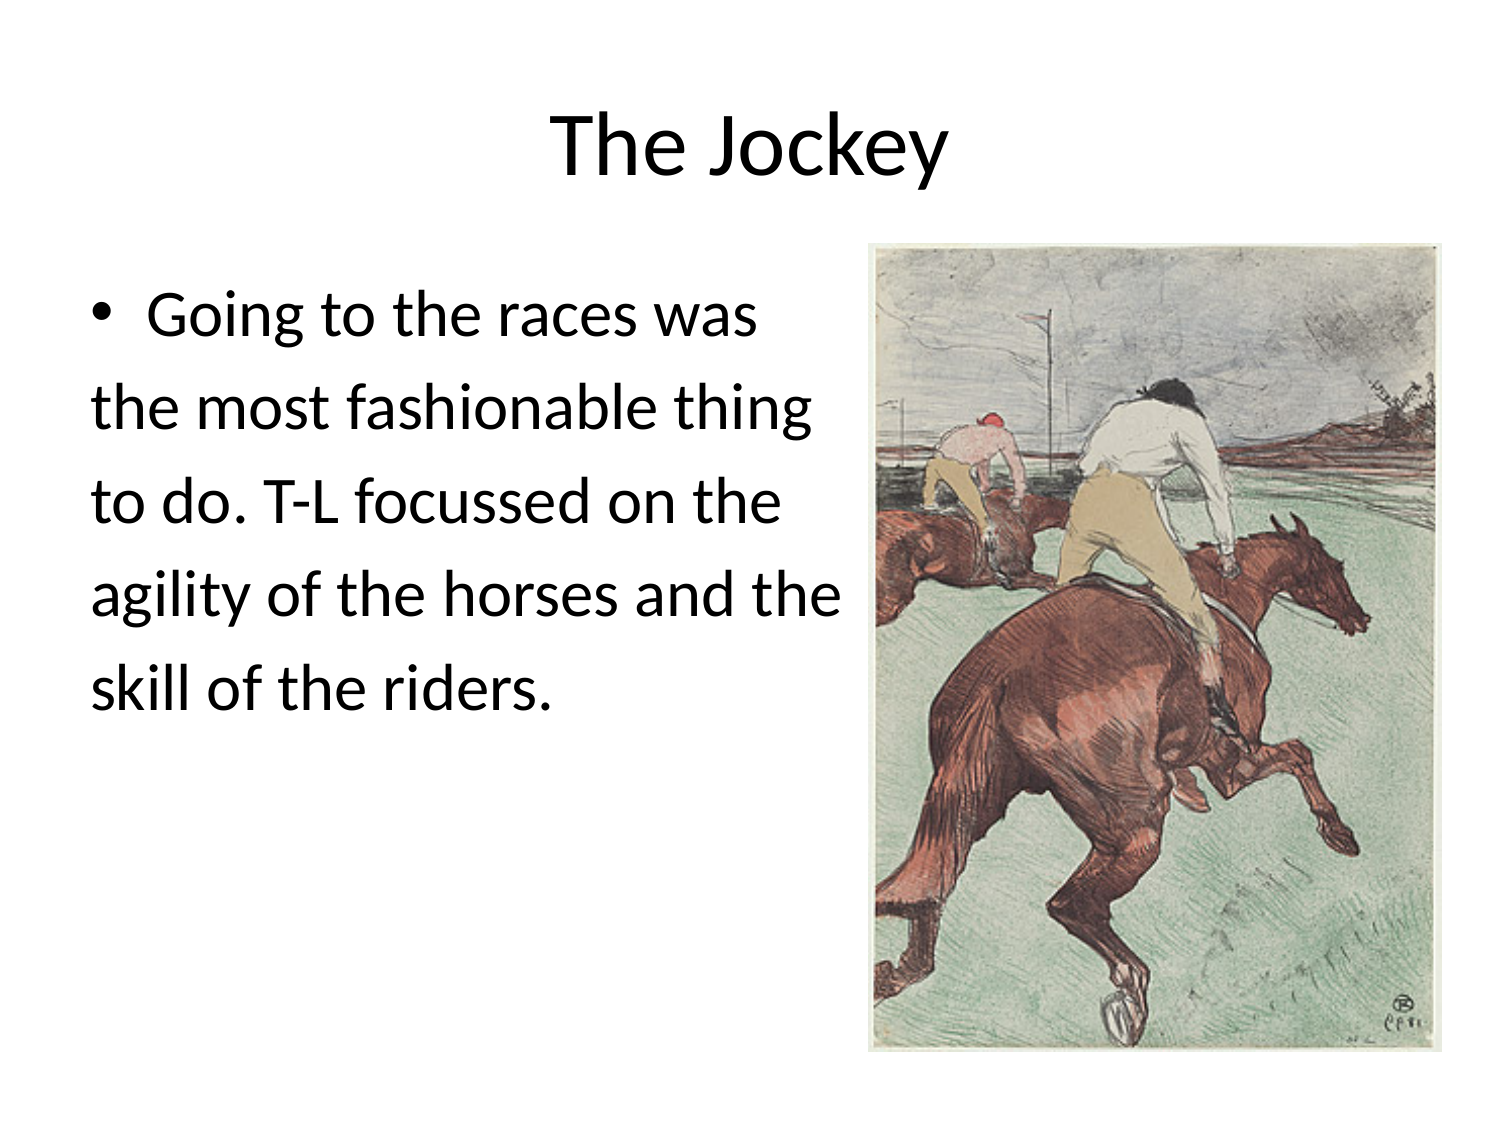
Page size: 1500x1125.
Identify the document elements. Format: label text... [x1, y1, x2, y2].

title The Jockey [75, 45, 1425, 233]
list Going to the races was the most fashionable thing to do. T-L focussed on the agility of the horses and the skill of the riders. [75, 262, 862, 1005]
picture [867, 243, 1442, 1052]
